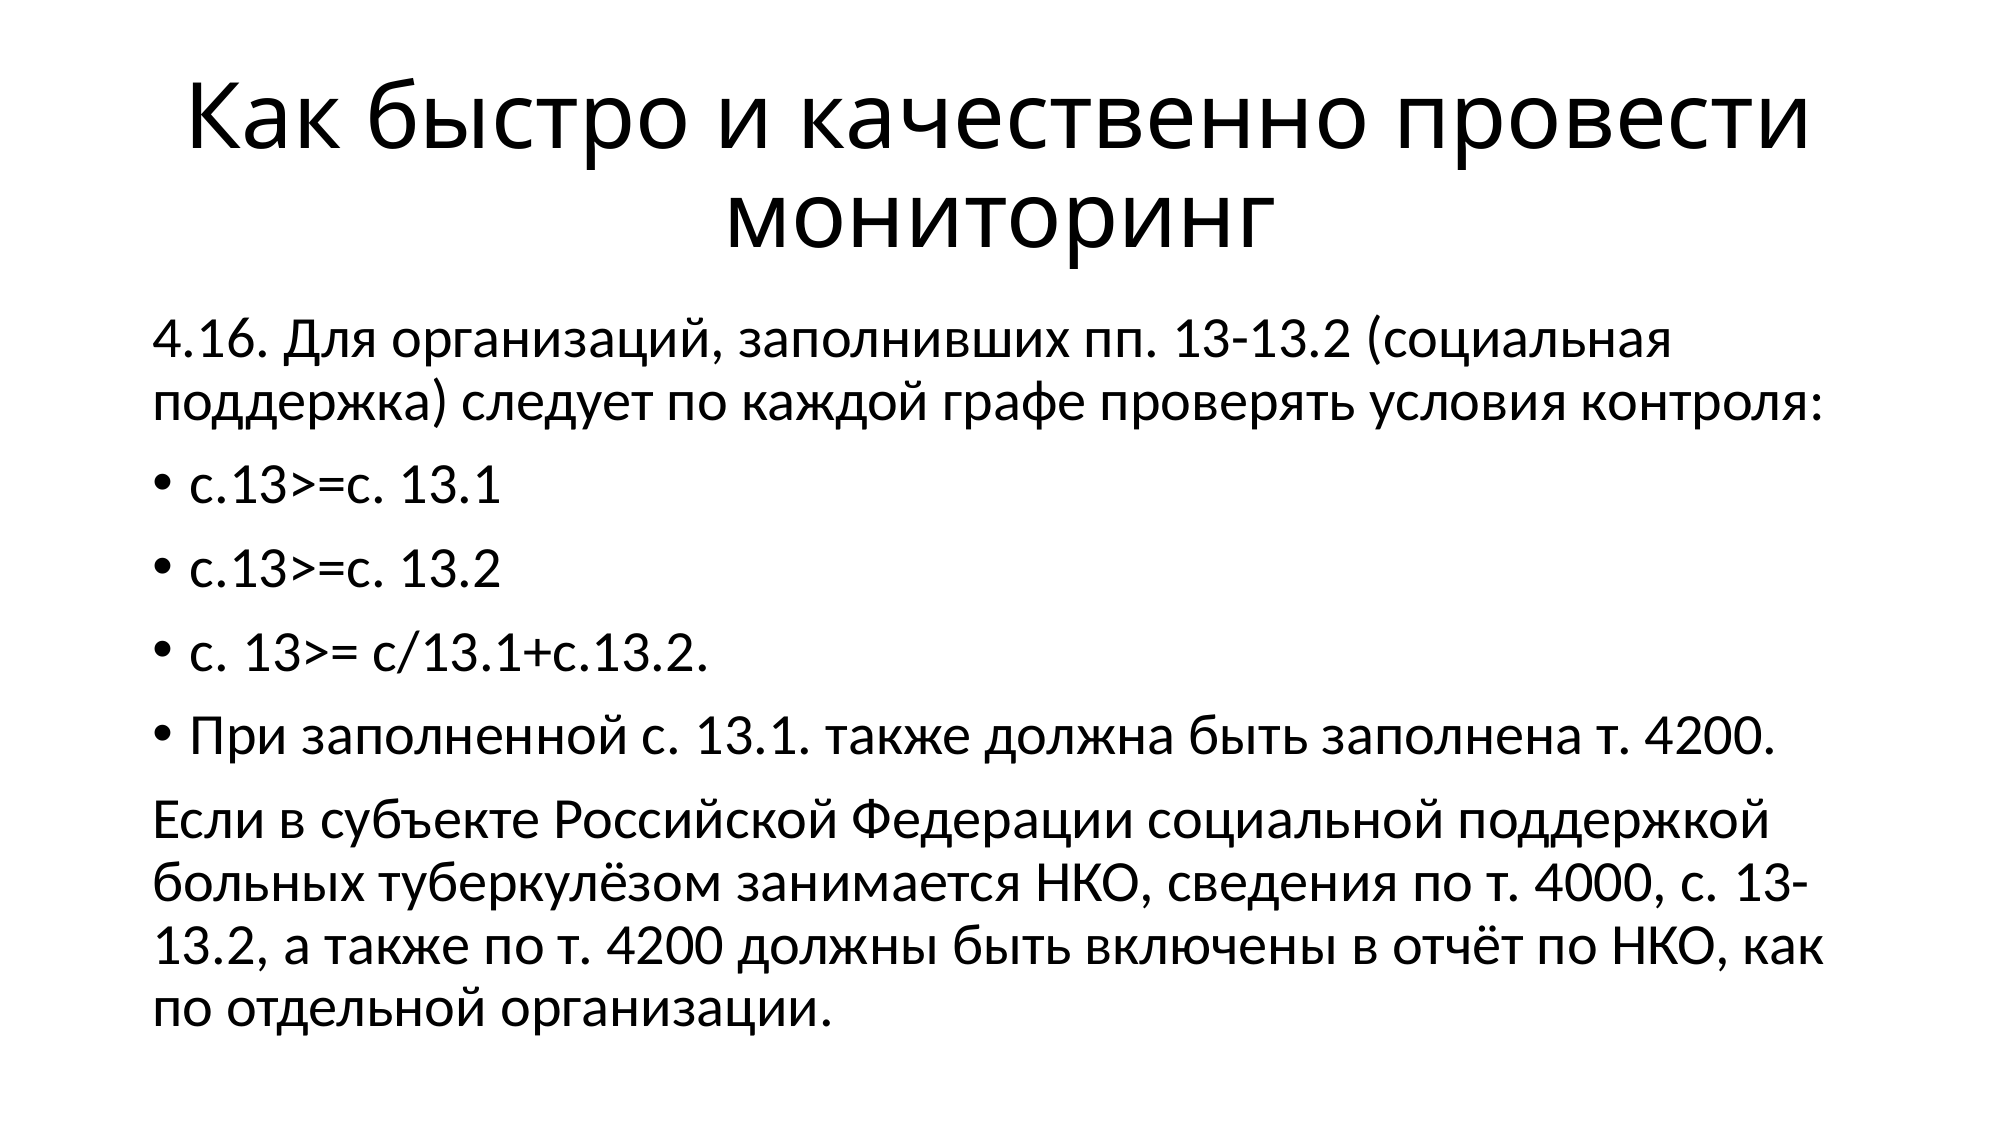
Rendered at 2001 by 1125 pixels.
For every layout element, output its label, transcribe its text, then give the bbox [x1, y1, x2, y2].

list 4.16. Для организаций, заполнивших пп. 13-13.2 (социальная поддержка) следует по каждой графе проверять условия контроля: с.13>=с. 13.1 с.13>=с. 13.2 с. 13>= c/13.1+с.13.2. При заполненной с. 13.1. также должна быть заполнена т. 4200. Если в субъекте Российской Федерации социальной поддержкой больных туберкулёзом занимается НКО, сведения по т. 4000, с. 13-13.2, а также по т. 4200 должны быть включены в отчёт по НКО, как по отдельной организации. [137, 299, 1863, 1100]
title Как быстро и качественно провести мониторинг [137, 59, 1863, 278]
